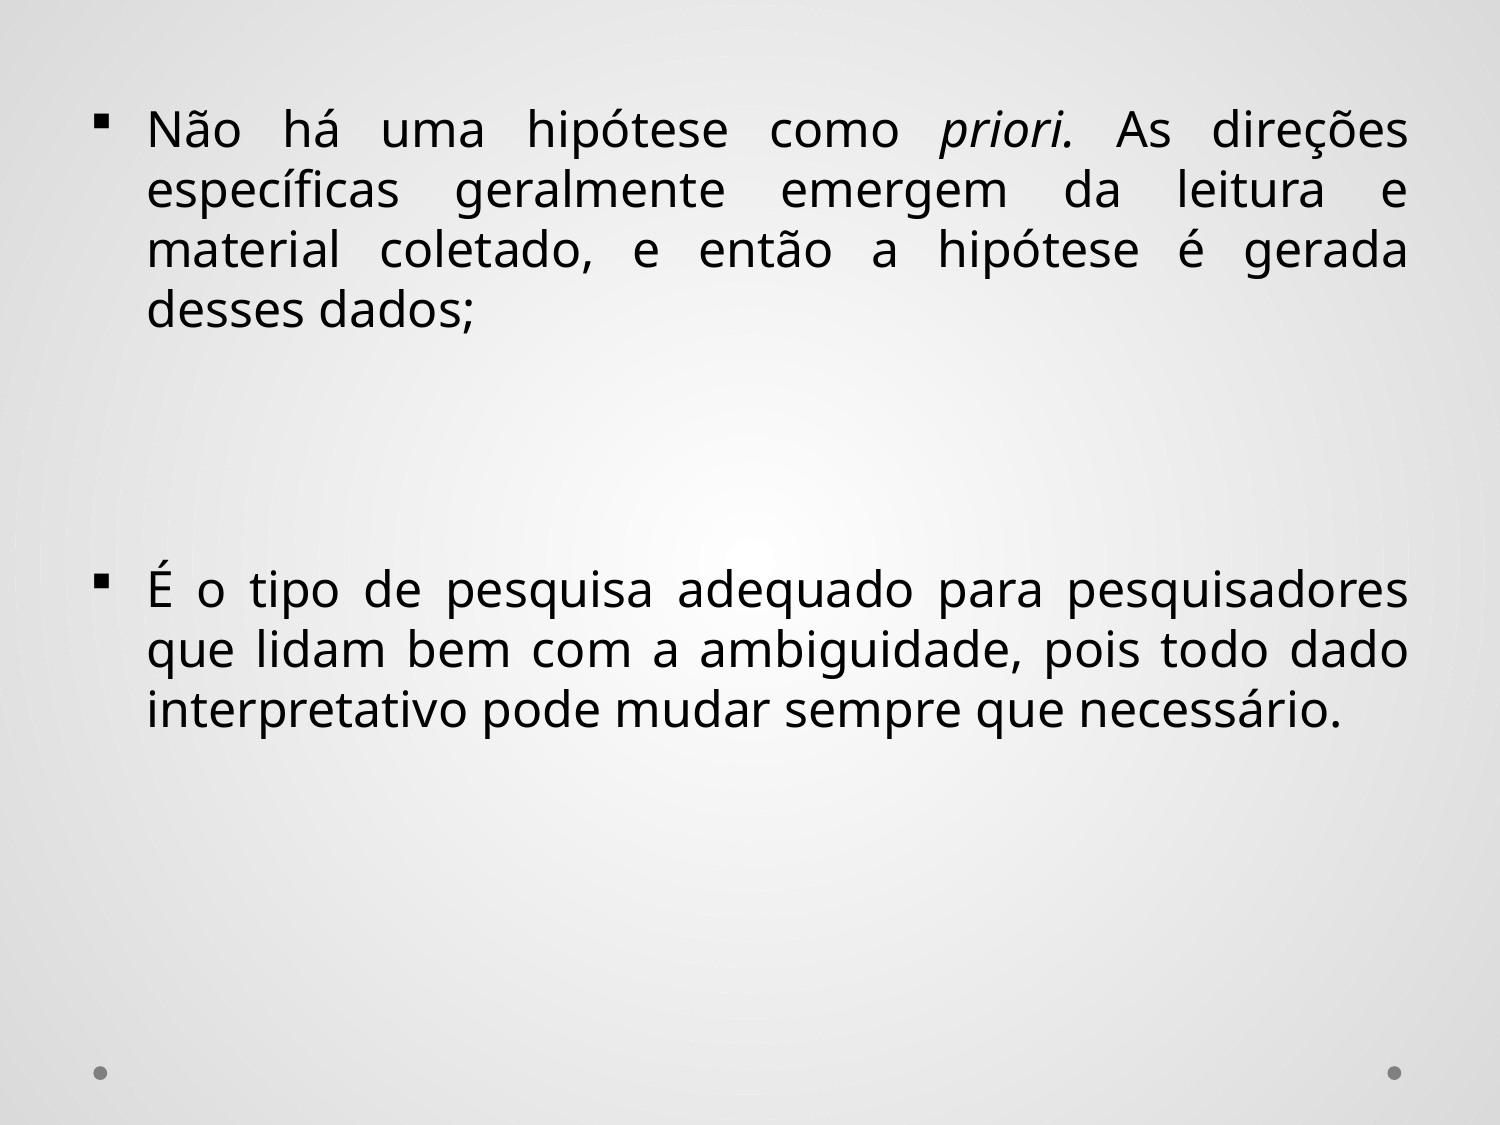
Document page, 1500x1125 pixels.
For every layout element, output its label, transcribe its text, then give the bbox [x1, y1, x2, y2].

list Não há uma hipótese como priori. As direções específicas geralmente emergem da leitura e material coletado, e então a hipótese é gerada desses dados; É o tipo de pesquisa adequado para pesquisadores que lidam bem com a ambiguidade, pois todo dado interpretativo pode mudar sempre que necessário. [75, 90, 1425, 1047]
